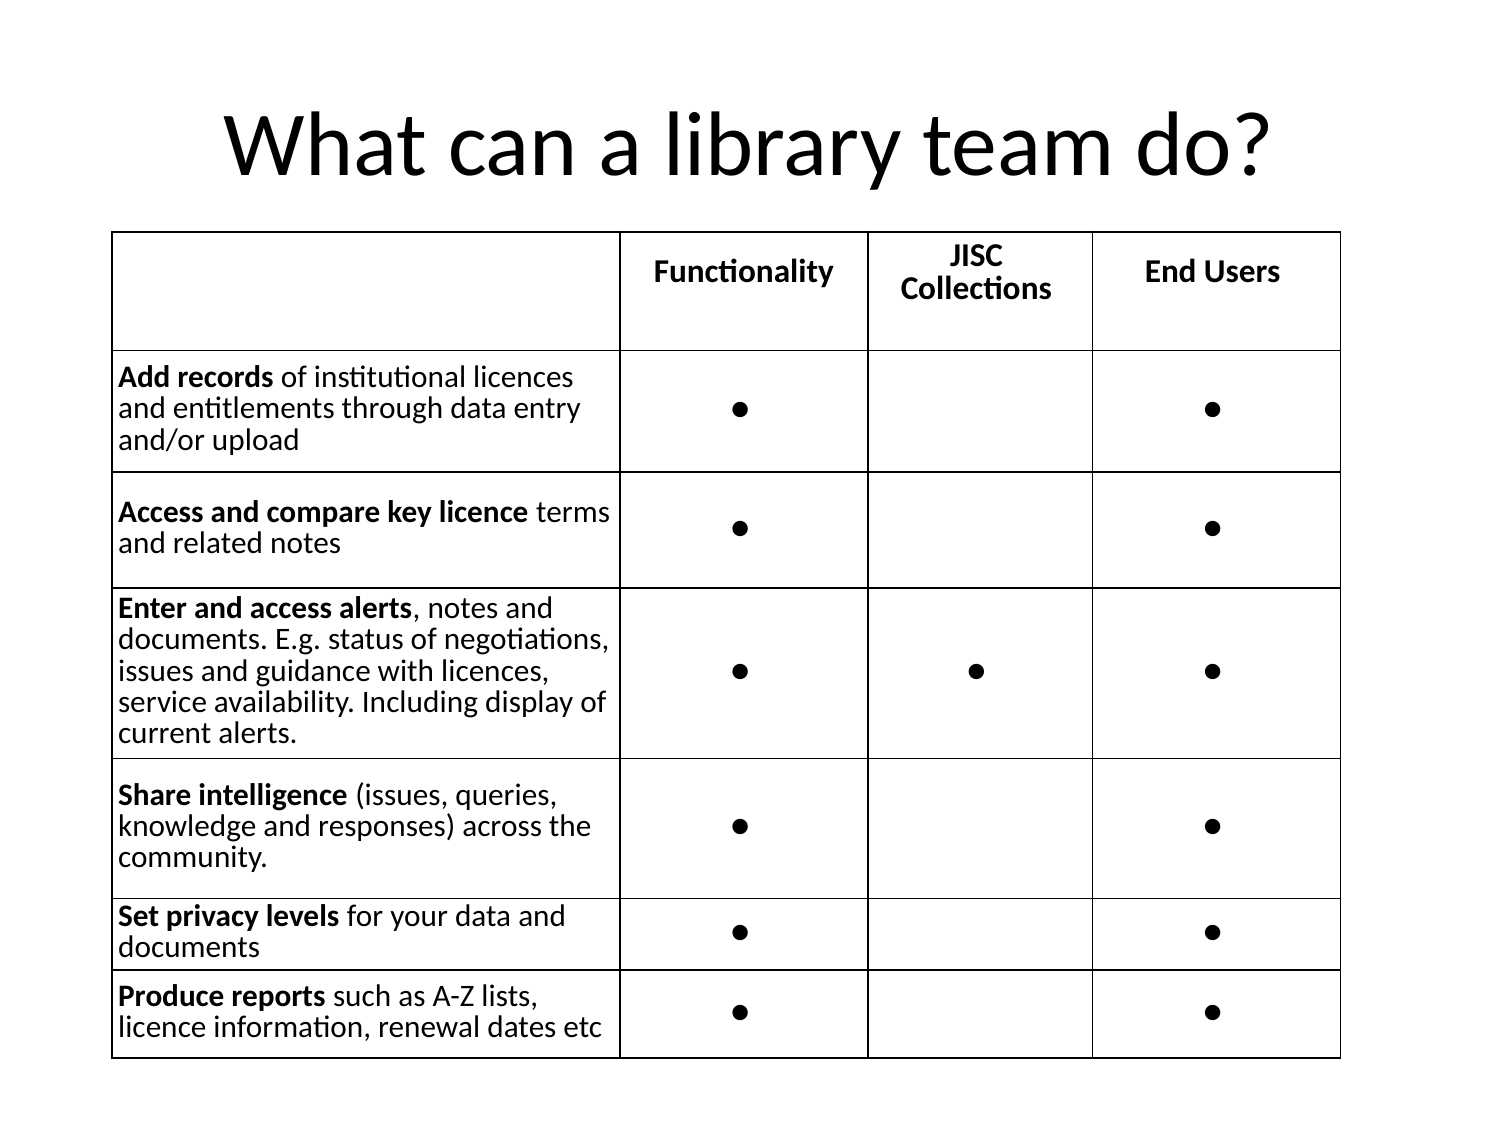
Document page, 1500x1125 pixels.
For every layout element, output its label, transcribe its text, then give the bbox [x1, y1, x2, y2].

table_cell [869, 759, 1092, 898]
table_cell ● [621, 971, 867, 1057]
table_cell ● [1093, 759, 1340, 898]
table_cell [869, 971, 1092, 1057]
table_header Functionality [621, 233, 867, 350]
table_cell [869, 473, 1092, 587]
table_cell [869, 899, 1092, 969]
table_cell ● [1093, 971, 1340, 1057]
table_cell Add records of institutional licences and entitlements through data entry and/or upload [113, 351, 619, 471]
table_cell ● [621, 899, 867, 969]
table_cell ● [1093, 473, 1340, 587]
table_cell [869, 351, 1092, 471]
table_cell ● [621, 473, 867, 587]
table_header JISC Collections [869, 233, 1092, 350]
table_header End Users [1093, 233, 1340, 350]
table_cell ● [1093, 899, 1340, 969]
table_cell ● [1093, 589, 1340, 758]
table_cell Access and compare key licence terms and related notes [113, 473, 619, 587]
table_header [113, 233, 619, 350]
table_cell ● [621, 351, 867, 471]
title What can a library team do? [75, 45, 1425, 233]
table_cell Produce reports such as A-Z lists, licence information, renewal dates etc [113, 971, 619, 1057]
table_cell Set privacy levels for your data and documents [113, 899, 619, 969]
table_cell ● [869, 589, 1092, 758]
table_cell ● [621, 589, 867, 758]
table_cell Enter and access alerts, notes and documents. E.g. status of negotiations, issues and guidance with licences, service availability. Including display of current alerts. [113, 589, 619, 758]
table_cell ● [1093, 351, 1340, 471]
table_cell ● [621, 759, 867, 898]
table_cell Share intelligence (issues, queries, knowledge and responses) across the community. [113, 759, 619, 898]
